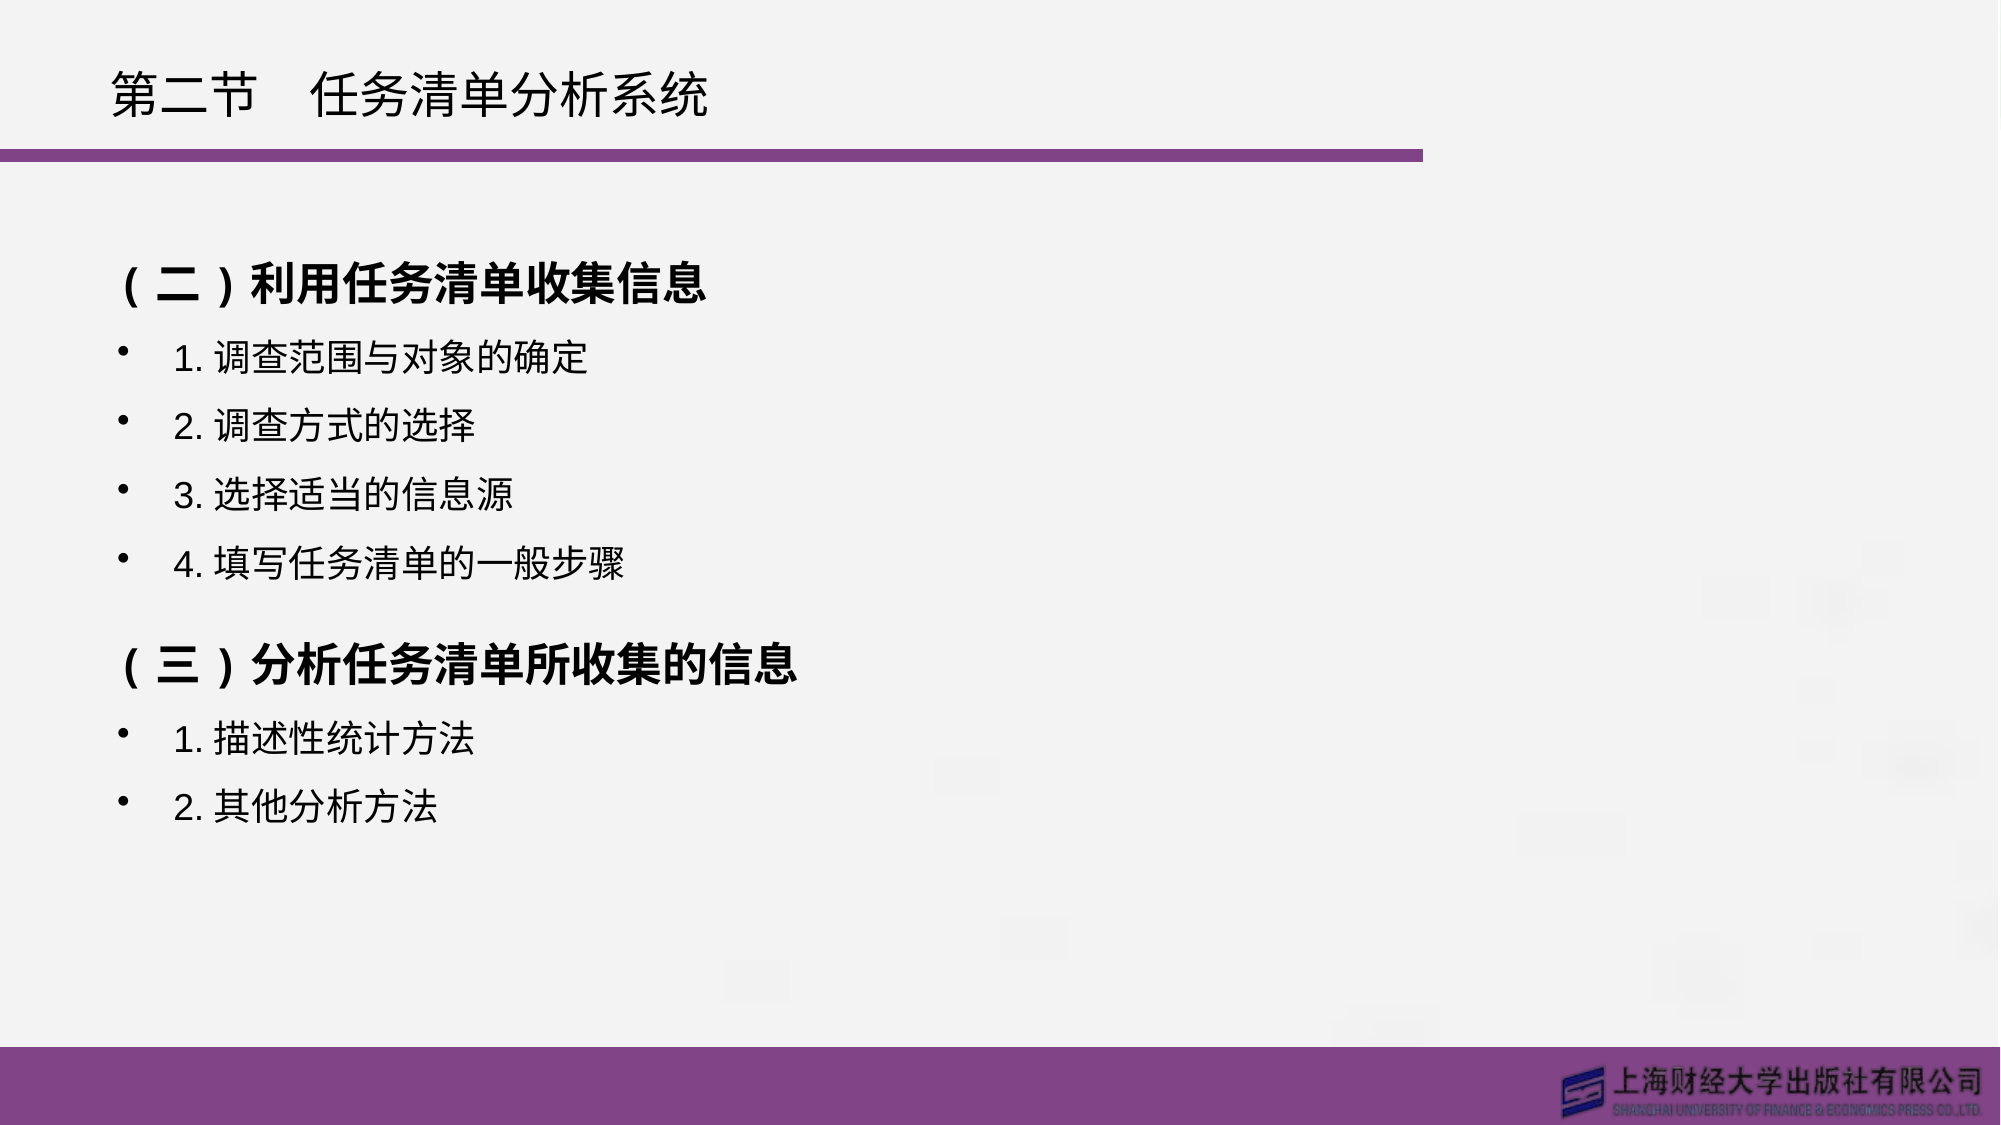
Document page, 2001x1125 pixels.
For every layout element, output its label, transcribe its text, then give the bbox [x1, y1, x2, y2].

list (二)利用任务清单收集信息 1.调查范围与对象的确定 2.调查方式的选择 3.选择适当的信息源 4.填写任务清单的一般步骤 (三)分析任务清单所收集的信息 1.描述性统计方法 2.其他分析方法 [102, 233, 1898, 1032]
picture [0, 0, 2001, 1125]
title 第二节 任务清单分析系统 [94, 42, 1451, 146]
